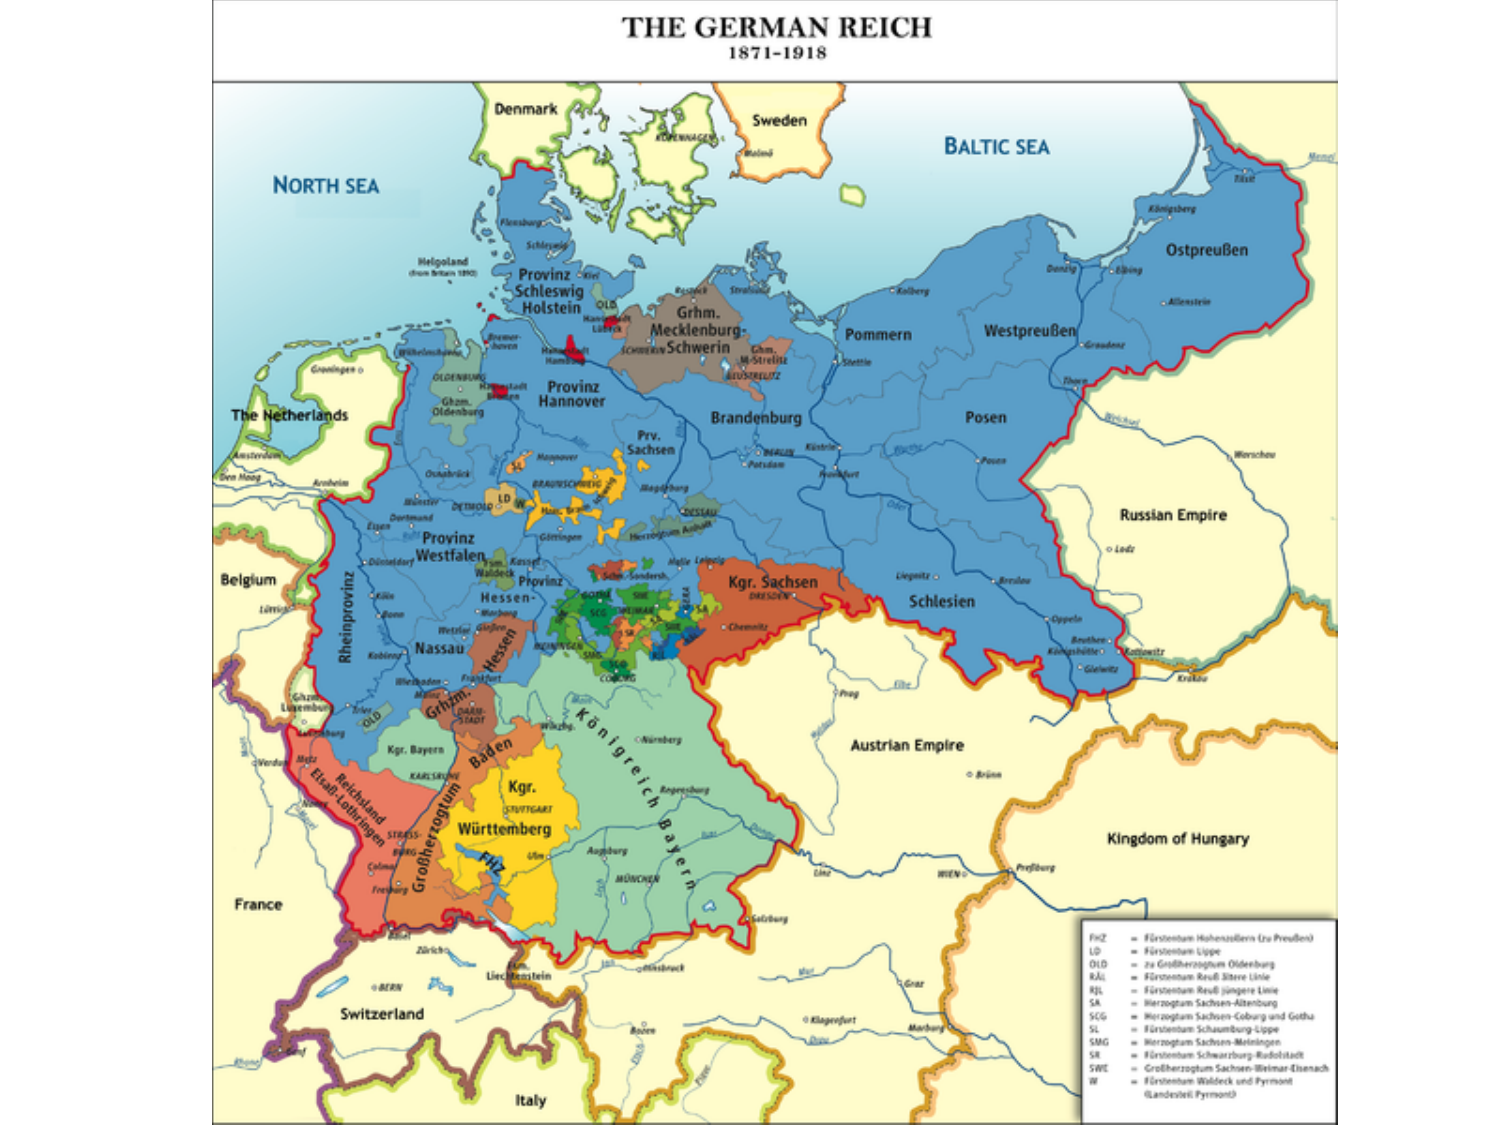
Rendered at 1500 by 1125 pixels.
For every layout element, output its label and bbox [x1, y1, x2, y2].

picture [212, 0, 1338, 1125]
